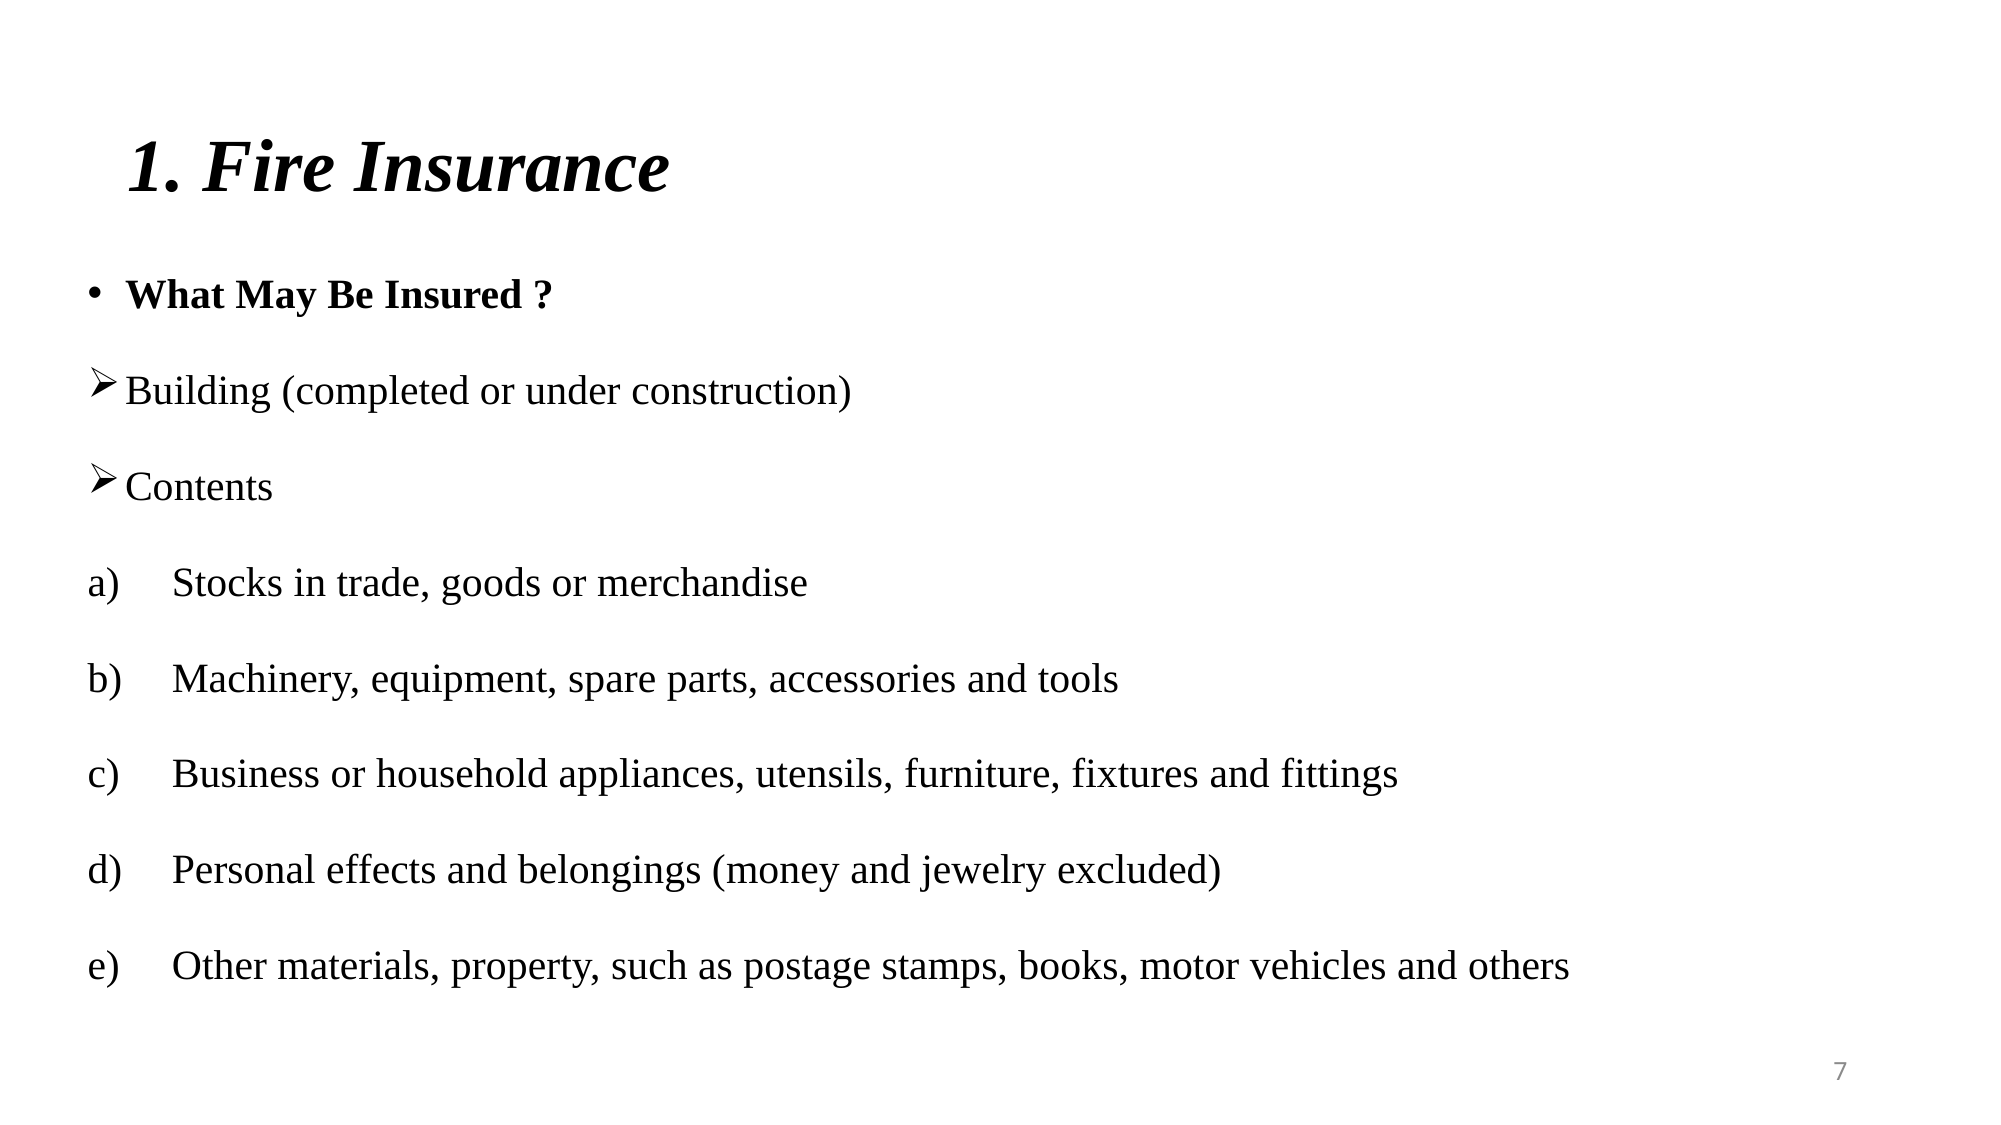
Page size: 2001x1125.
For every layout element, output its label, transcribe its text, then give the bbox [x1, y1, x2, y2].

title 1. Fire Insurance [112, 113, 1913, 221]
list What May Be Insured ? Building (completed or under construction) Contents Stocks in trade, goods or merchandise Machinery, equipment, spare parts, accessories and tools Business or household appliances, utensils, furniture, fixtures and fittings Personal effects and belongings (money and jewelry excluded) Other materials, property, such as postage stamps, books, motor vehicles and others [72, 234, 1863, 922]
slide_number 7 [1412, 1042, 1863, 1103]
